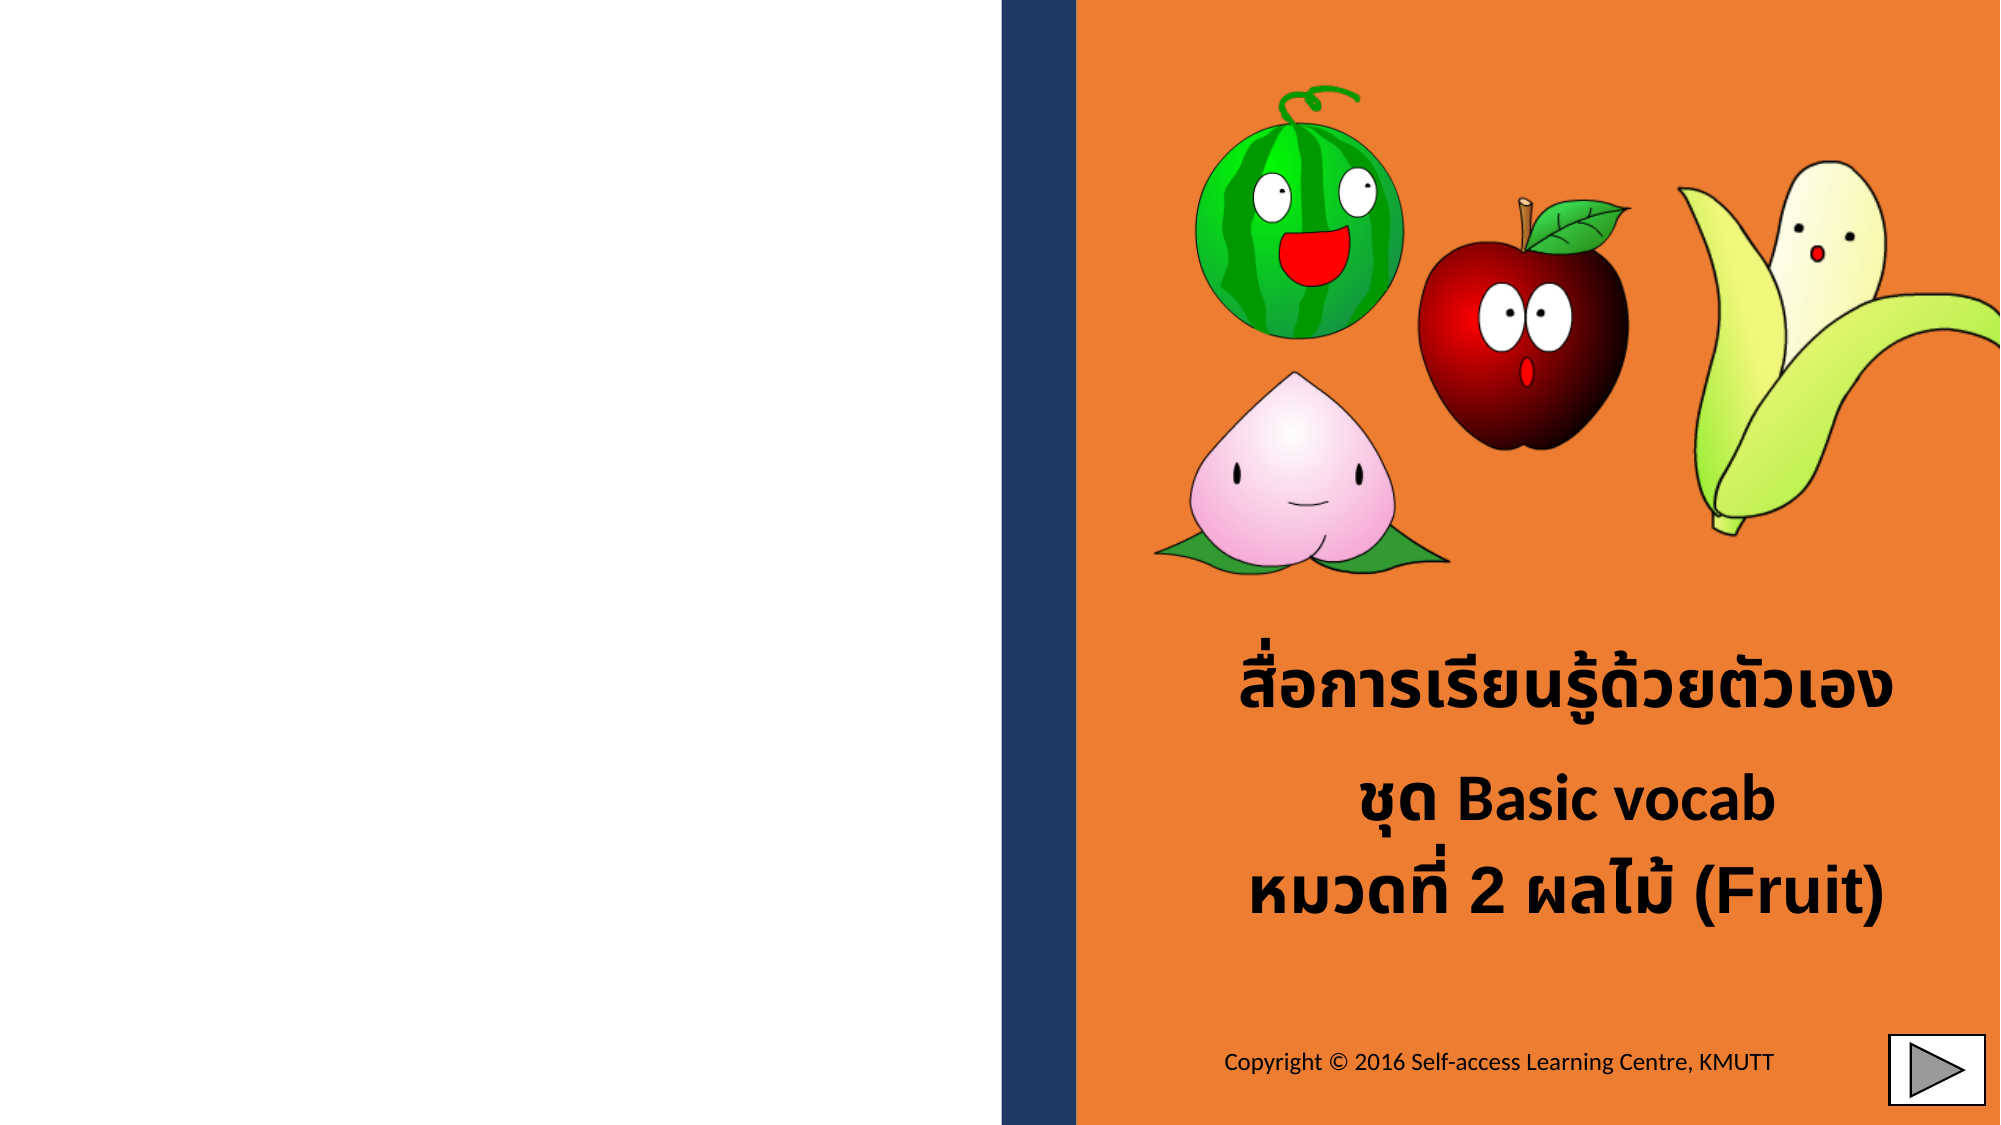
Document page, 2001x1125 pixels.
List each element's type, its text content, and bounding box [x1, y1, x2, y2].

text_box [1077, 0, 2000, 1125]
text_box [1001, 0, 1077, 1125]
text_box [1888, 1034, 1986, 1106]
text_box Copyright © 2016 Self-access Learning Centre, KMUTT [1207, 1036, 1849, 1084]
picture [1141, 75, 2000, 647]
text_box สื่อการเรียนรู้ด้วยตัวเอง ชุด Basic vocab หมวดที่ 2 ผลไม้ (Fruit) [1203, 632, 1931, 936]
